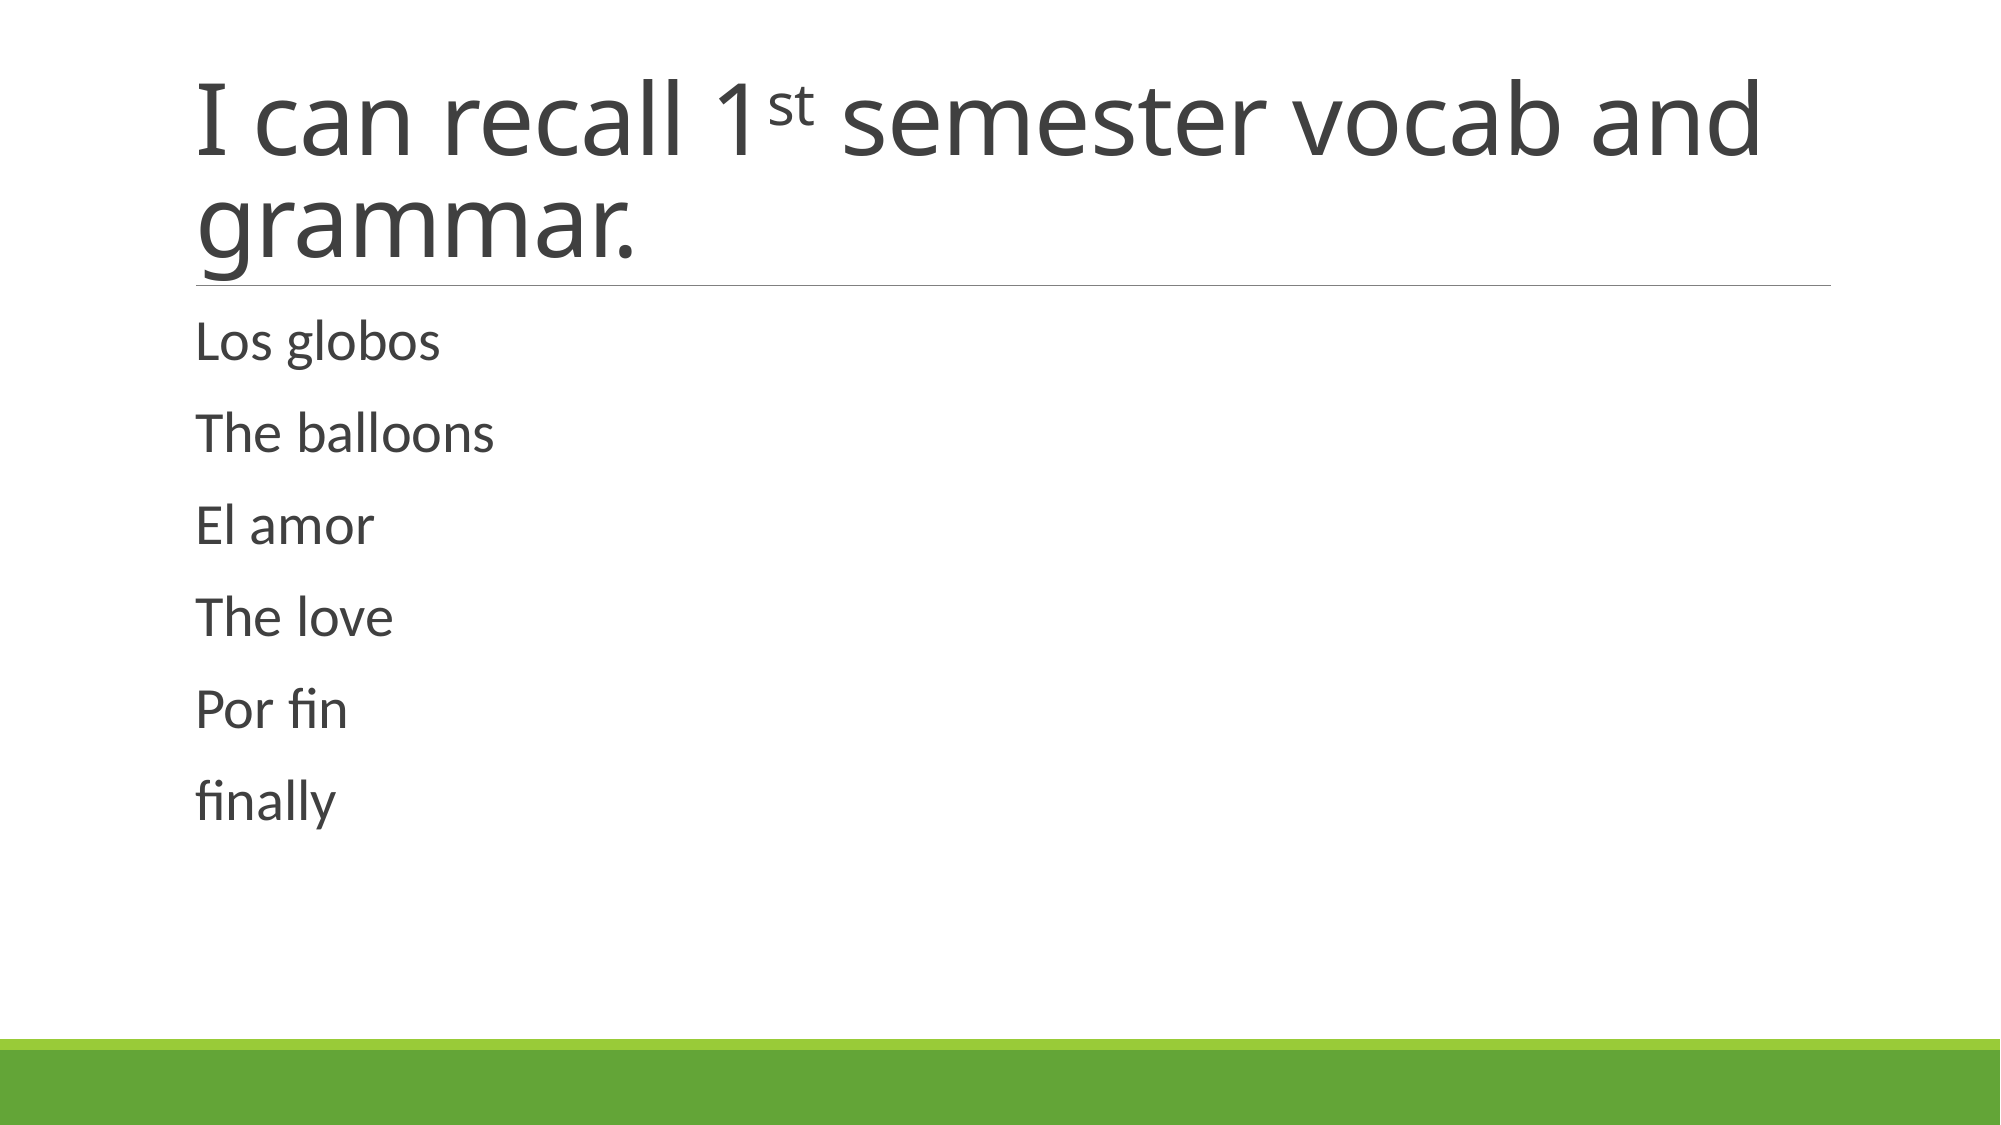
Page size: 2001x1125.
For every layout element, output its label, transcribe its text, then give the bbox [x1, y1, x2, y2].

title I can recall 1st semester vocab and grammar. [180, 47, 1830, 285]
list Los globos The balloons El amor The love Por fin finally [180, 302, 1830, 963]
